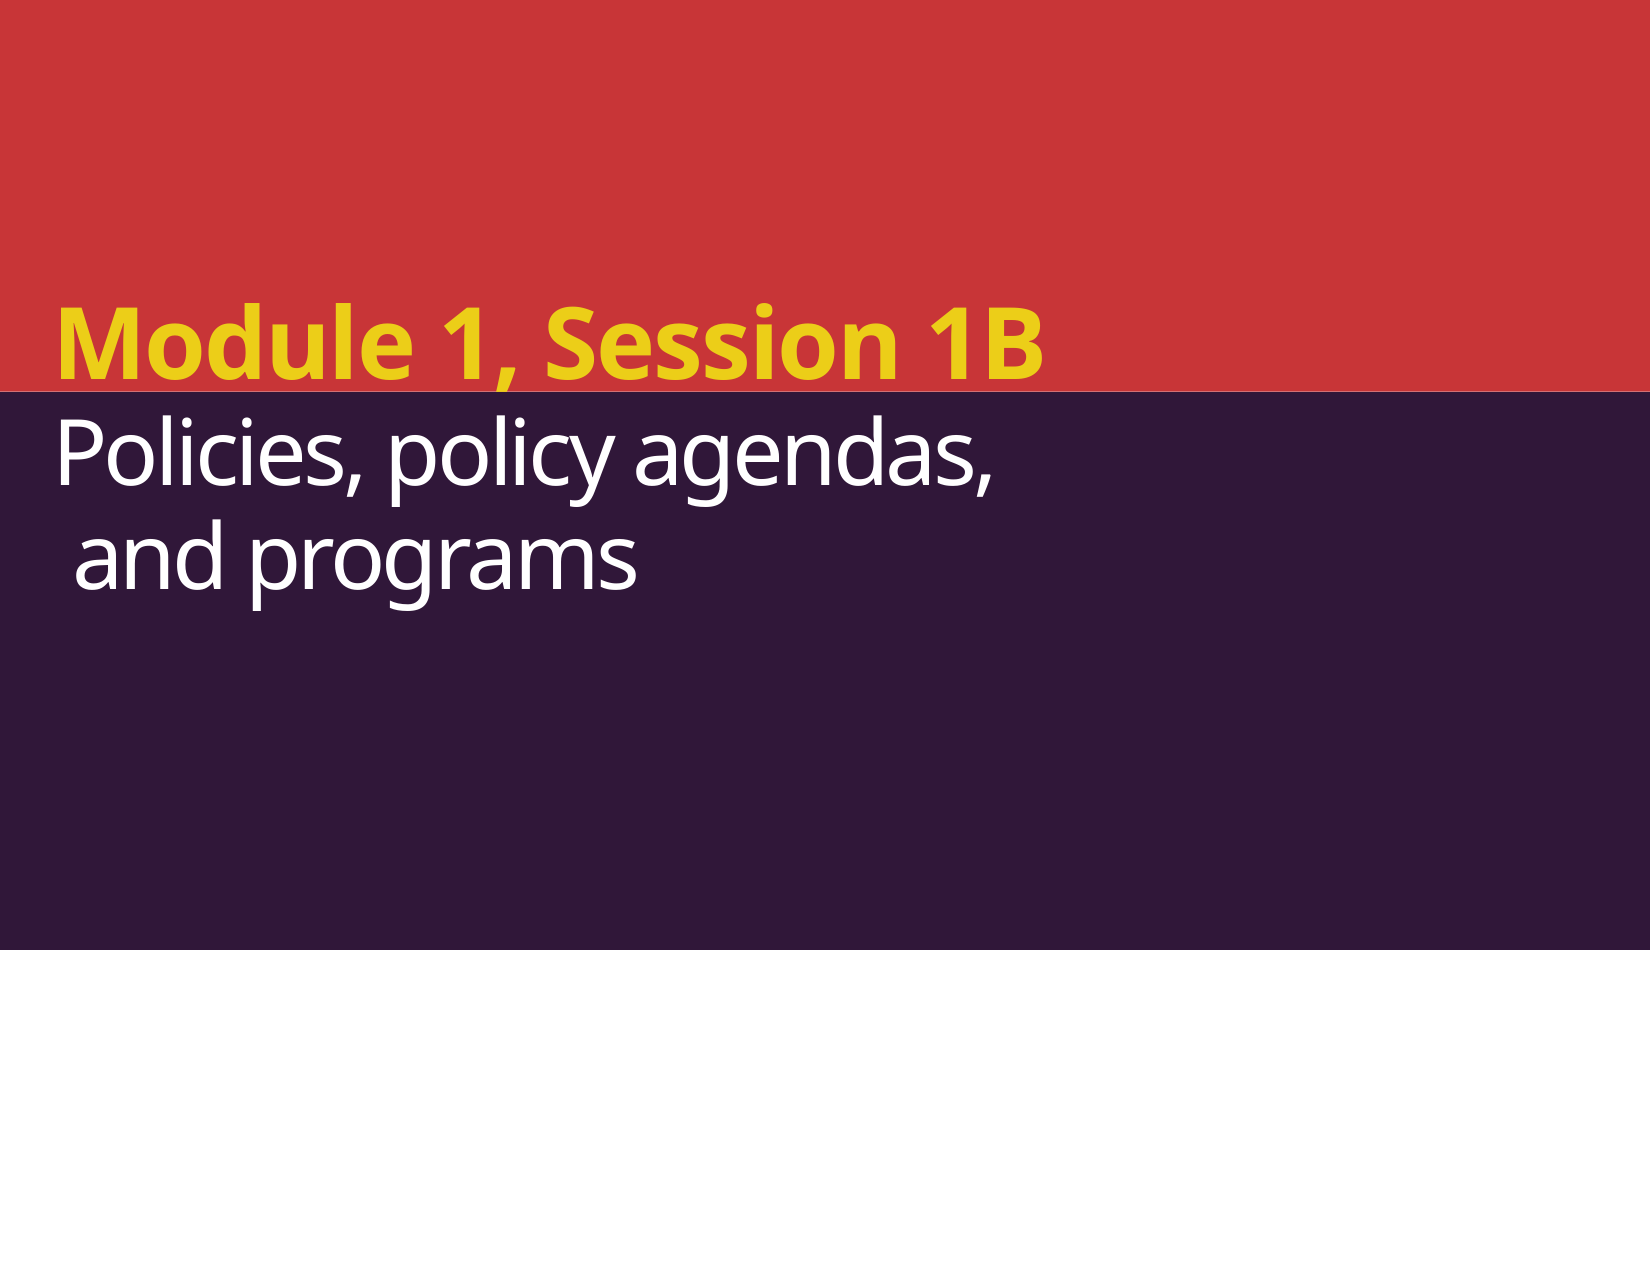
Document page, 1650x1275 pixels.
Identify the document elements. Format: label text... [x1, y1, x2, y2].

text_box [0, 179, 1650, 392]
text_box [0, 392, 1650, 950]
text_box Module 1, Session 1B Policies, policy agendas, and programs [50, 285, 1544, 609]
